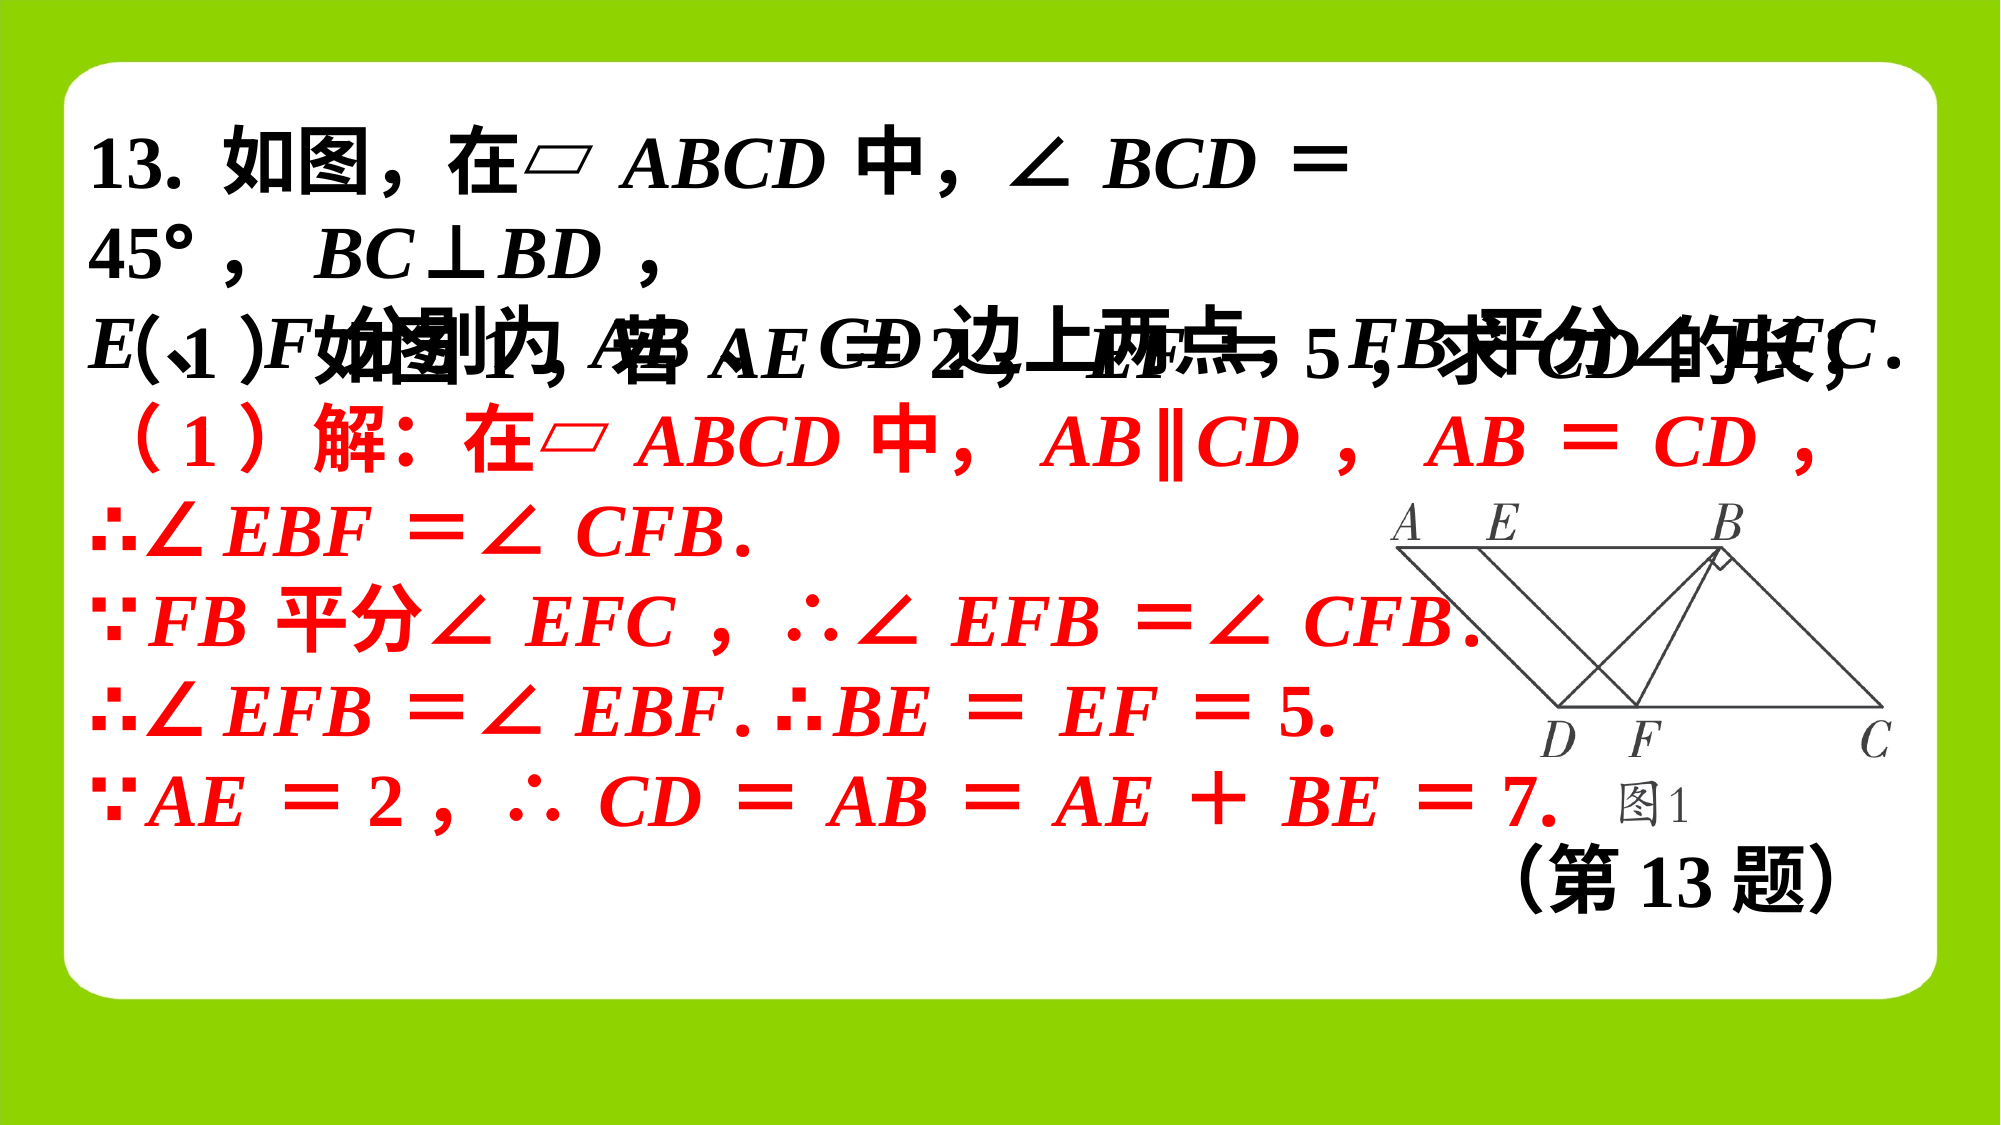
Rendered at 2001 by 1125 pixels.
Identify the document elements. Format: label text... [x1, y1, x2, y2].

text_box （1）如图1，若AE＝2，EF＝5，求CD的长； [88, 303, 1659, 391]
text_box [1390, 503, 1927, 924]
text_box 13. 如图，在▱ABCD中，∠BCD＝45°，BC⊥BD， E、F分别为AB、CD边上两点，FB平分∠EFC. [88, 113, 1974, 296]
picture [0, 0, 2001, 1125]
text_box （1）解：在▱ABCD中，AB∥CD，AB＝CD， ∴∠EBF＝∠CFB. ∵FB平分∠EFC，∴∠EFB＝∠CFB. ∴∠EFB＝∠EBF. ∴BE＝EF＝5. ∵AE＝2，∴CD＝AB＝AE＋BE＝7. [88, 391, 1732, 847]
